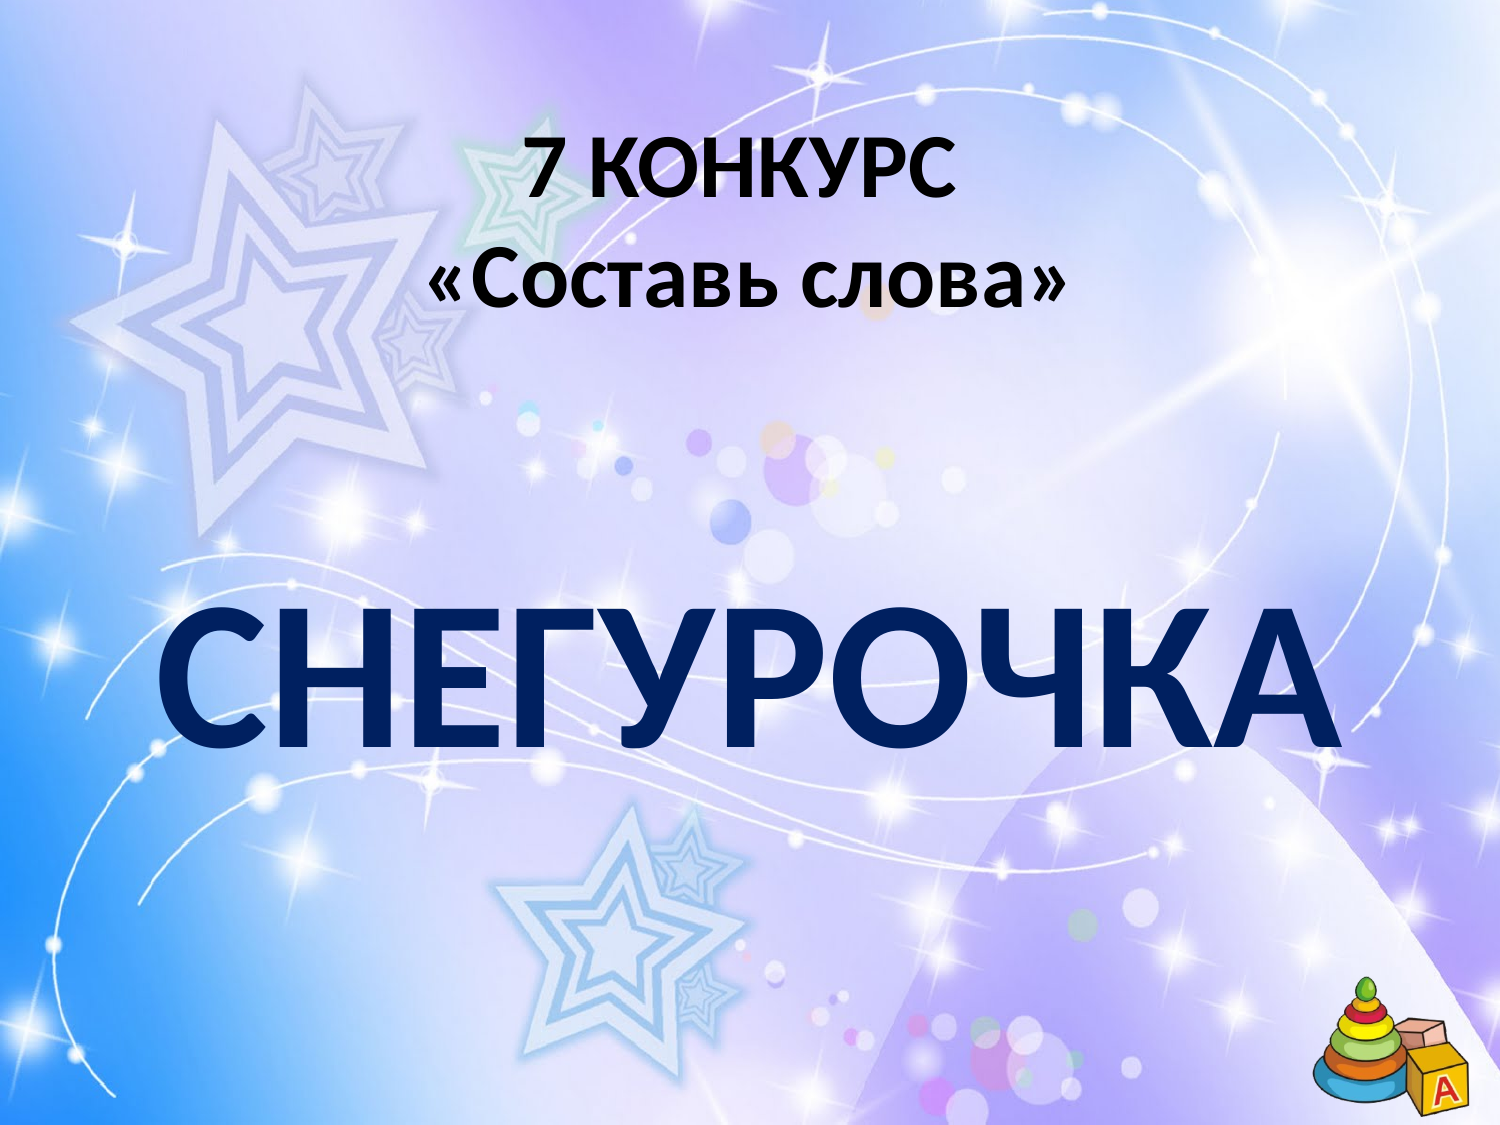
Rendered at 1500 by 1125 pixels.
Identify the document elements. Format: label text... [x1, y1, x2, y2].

picture [0, 0, 1500, 1125]
list СНЕГУРОЧКА [75, 527, 1425, 1005]
title 7 КОНКУРС «Составь слова» [75, 45, 1425, 387]
